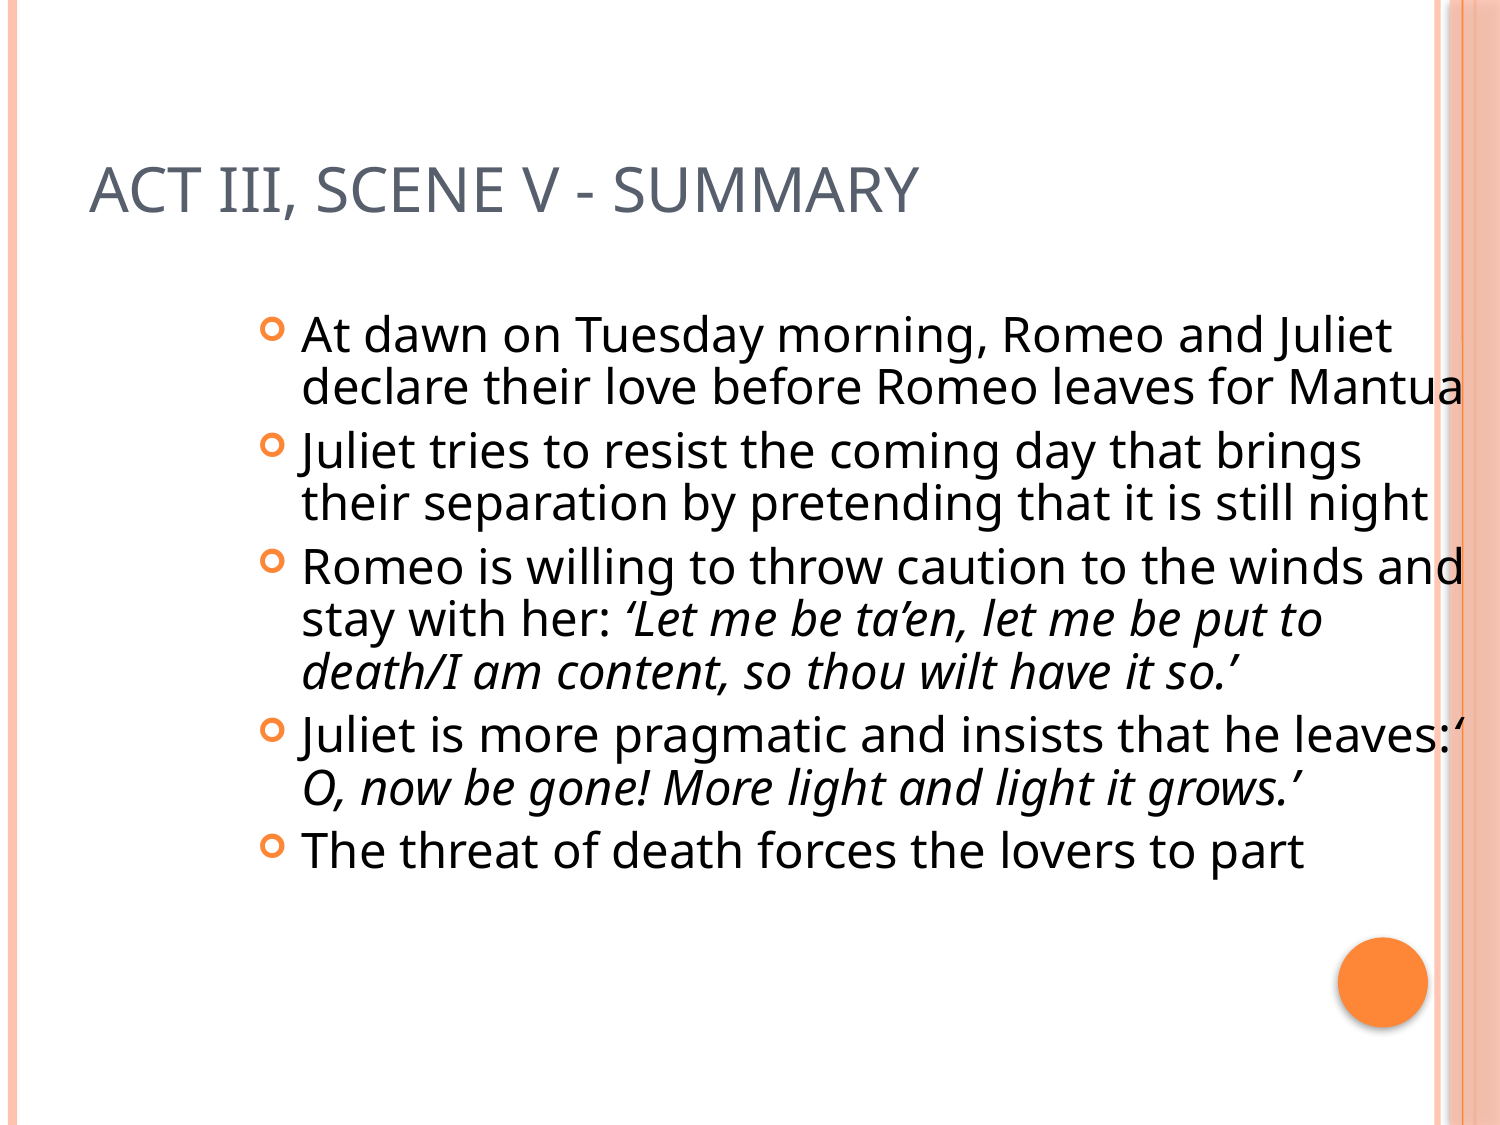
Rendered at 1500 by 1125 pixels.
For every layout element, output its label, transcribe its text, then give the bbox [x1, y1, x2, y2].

title Act III, Scene v - Summary [75, 45, 1300, 233]
list At dawn on Tuesday morning, Romeo and Juliet declare their love before Romeo leaves for Mantua Juliet tries to resist the coming day that brings their separation by pretending that it is still night Romeo is willing to throw caution to the winds and stay with her: ‘Let me be ta’en, let me be put to death/I am content, so thou wilt have it so.’ Juliet is more pragmatic and insists that he leaves:‘ O, now be gone! More light and light it grows.’ The threat of death forces the lovers to part [242, 302, 1494, 1000]
